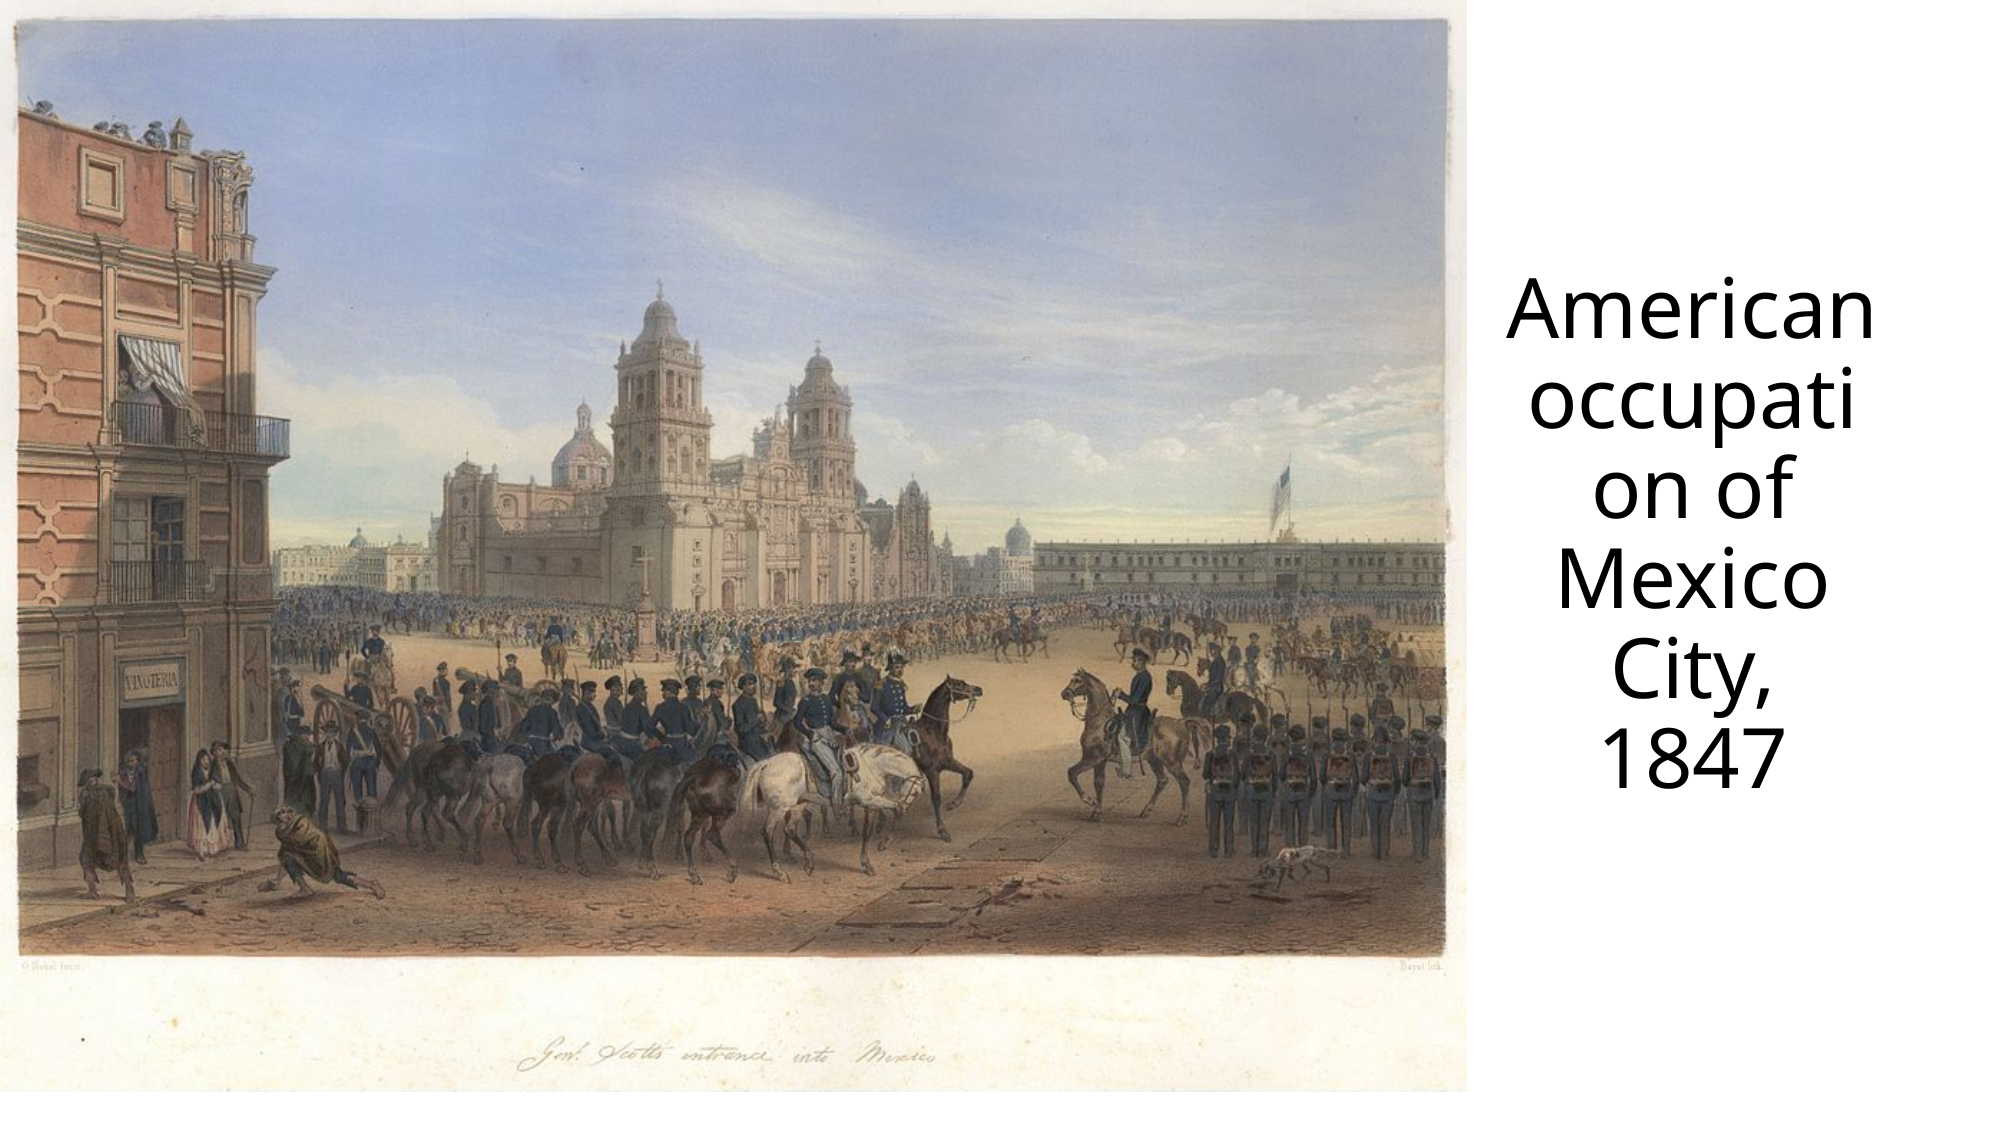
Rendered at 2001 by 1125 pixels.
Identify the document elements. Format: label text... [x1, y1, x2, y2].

title American occupation of Mexico City, 1847 [1489, 82, 1896, 991]
picture [0, 0, 1467, 1092]
